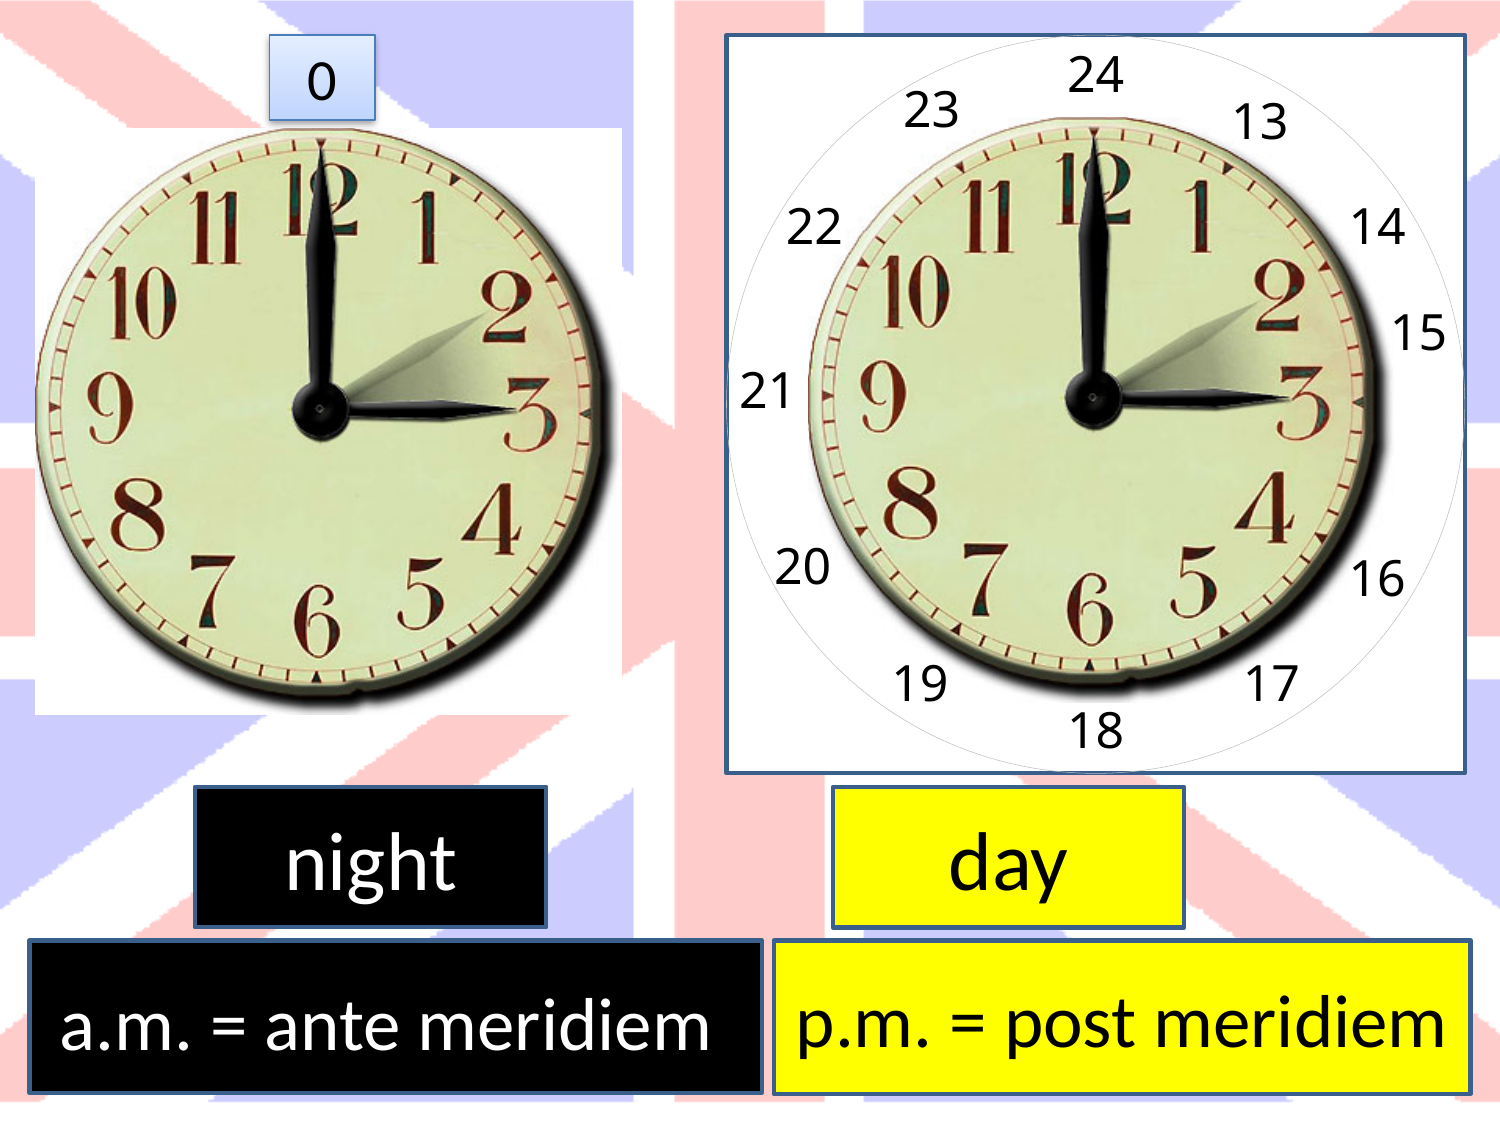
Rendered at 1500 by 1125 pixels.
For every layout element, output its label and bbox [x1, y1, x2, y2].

text_box [714, 34, 1466, 774]
picture [0, 0, 1500, 1125]
text_box [34, 34, 622, 716]
